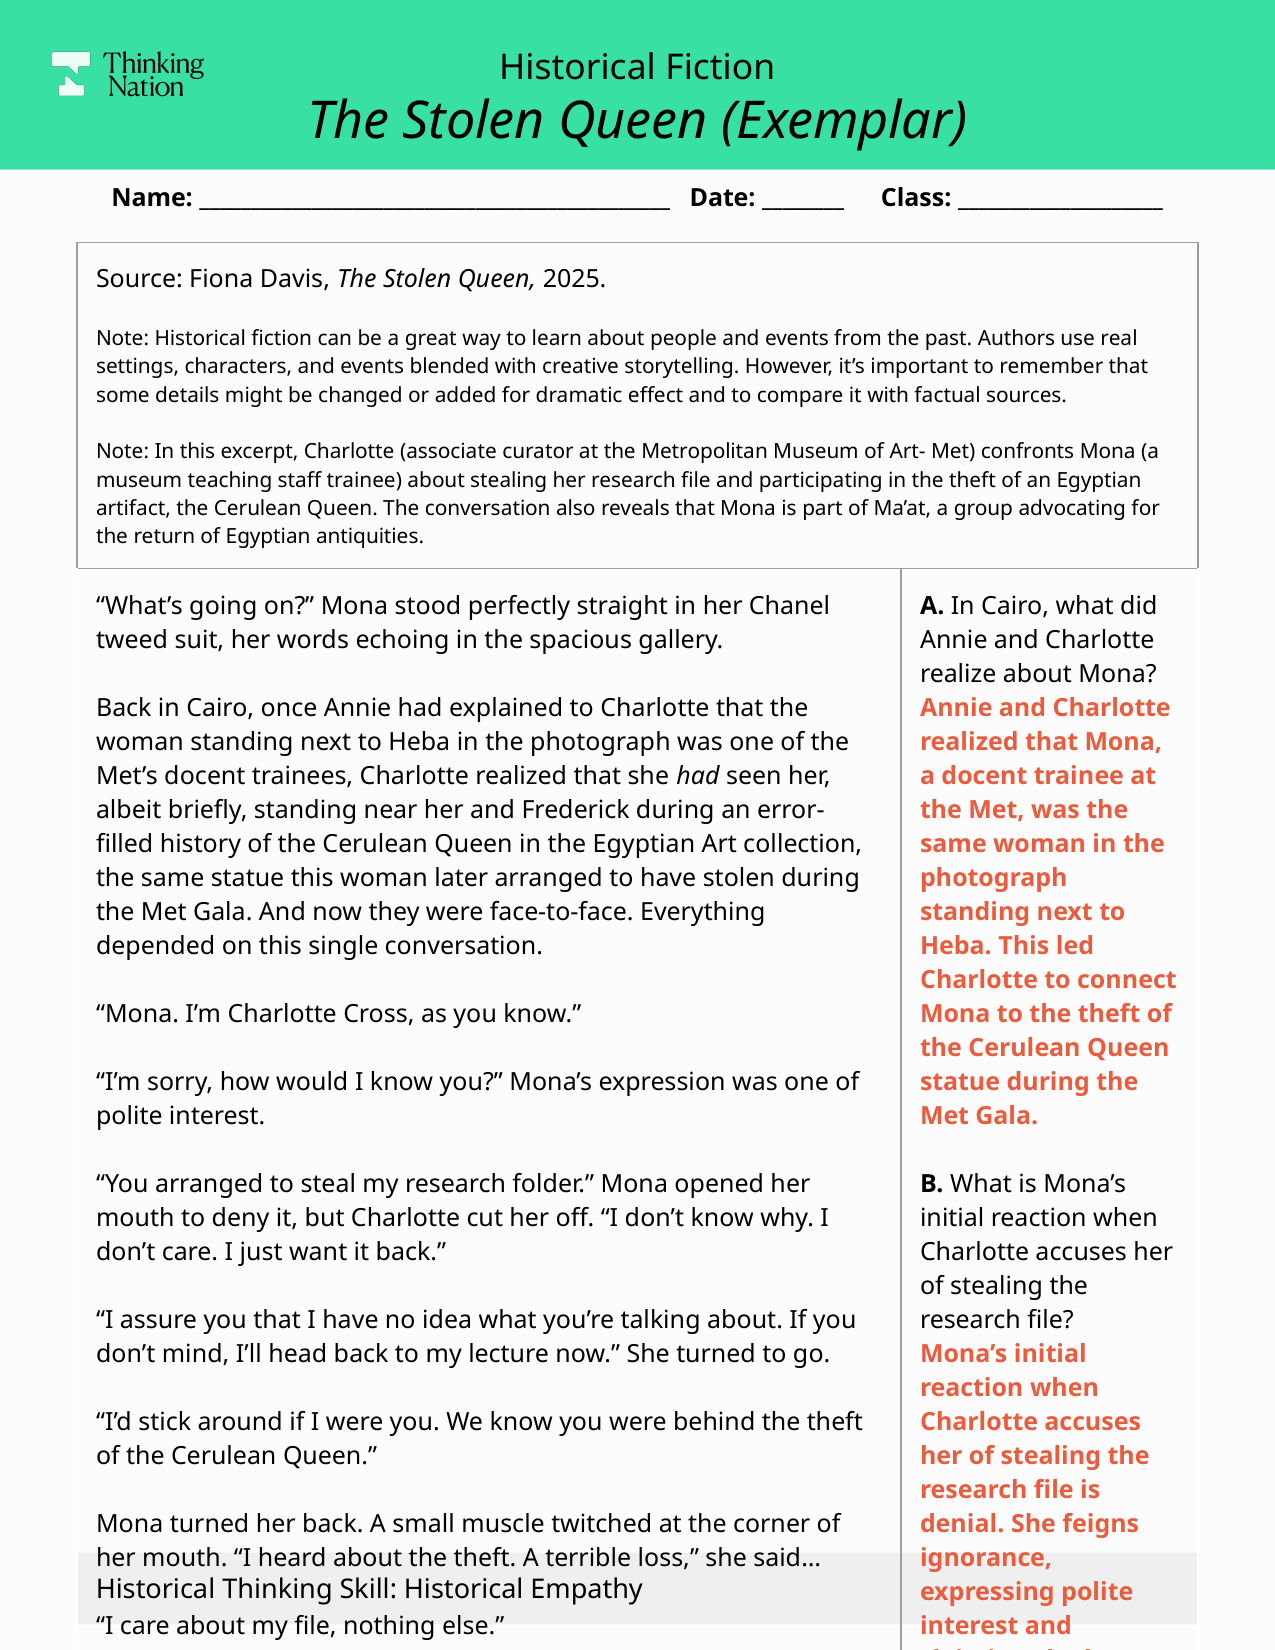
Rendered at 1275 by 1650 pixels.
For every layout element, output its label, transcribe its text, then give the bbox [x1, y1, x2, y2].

table_header Source: Fiona Davis, The Stolen Queen, 2025. Note: Historical fiction can be a great way to learn about people and events from the past. Authors use real settings, characters, and events blended with creative storytelling. However, it’s important to remember that some details might be changed or added for dramatic effect and to compare it with factual sources. Note: In this excerpt, Charlotte (associate curator at the Metropolitan Museum of Art- Met) confronts Mona (a museum teaching staff trainee) about stealing her research file and participating in the theft of an Egyptian artifact, the Cerulean Queen. The conversation also reveals that Mona is part of Ma’at, a group advocating for the return of Egyptian antiquities. [78, 243, 1197, 568]
text_box Name: ______________________________________________ Date: ________ Class: ____________________ [35, 166, 1239, 227]
picture [35, 37, 210, 110]
table_cell “What’s going on?” Mona stood perfectly straight in her Chanel tweed suit, her words echoing in the spacious gallery. Back in Cairo, once Annie had explained to Charlotte that the woman standing next to Heba in the photograph was one of the Met’s docent trainees, Charlotte realized that she had seen her, albeit briefly, standing near her and Frederick during an error-filled history of the Cerulean Queen in the Egyptian Art collection, the same statue this woman later arranged to have stolen during the Met Gala. And now they were face-to-face. Everything depended on this single conversation. “Mona. I’m Charlotte Cross, as you know.” “I’m sorry, how would I know you?” Mona’s expression was one of polite interest. “You arranged to steal my research folder.” Mona opened her mouth to deny it, but Charlotte cut her off. “I don’t know why. I don’t care. I just want it back.” “I assure you that I have no idea what you’re talking about. If you don’t mind, I’ll head back to my lecture now.” She turned to go. “I’d stick around if I were you. We know you were behind the theft of the Cerulean Queen.” Mona turned her back. A small muscle twitched at the corner of her mouth. “I heard about the theft. A terrible loss,” she said… “I care about my file, nothing else.” “Your file. Even if I did have it, why would I give it back to you?” [78, 569, 900, 1650]
text_box Historical Fiction The Stolen Queen (Exemplar) [0, 0, 1275, 170]
table_cell A. In Cairo, what did Annie and Charlotte realize about Mona? Annie and Charlotte realized that Mona, a docent trainee at the Met, was the same woman in the photograph standing next to Heba. This led Charlotte to connect Mona to the theft of the Cerulean Queen statue during the Met Gala. B. What is Mona’s initial reaction when Charlotte accuses her of stealing the research file? Mona’s initial reaction when Charlotte accuses her of stealing the research file is denial. She feigns ignorance, expressing polite interest and claiming she has no idea what Charlotte is talking about. [902, 569, 1197, 1650]
